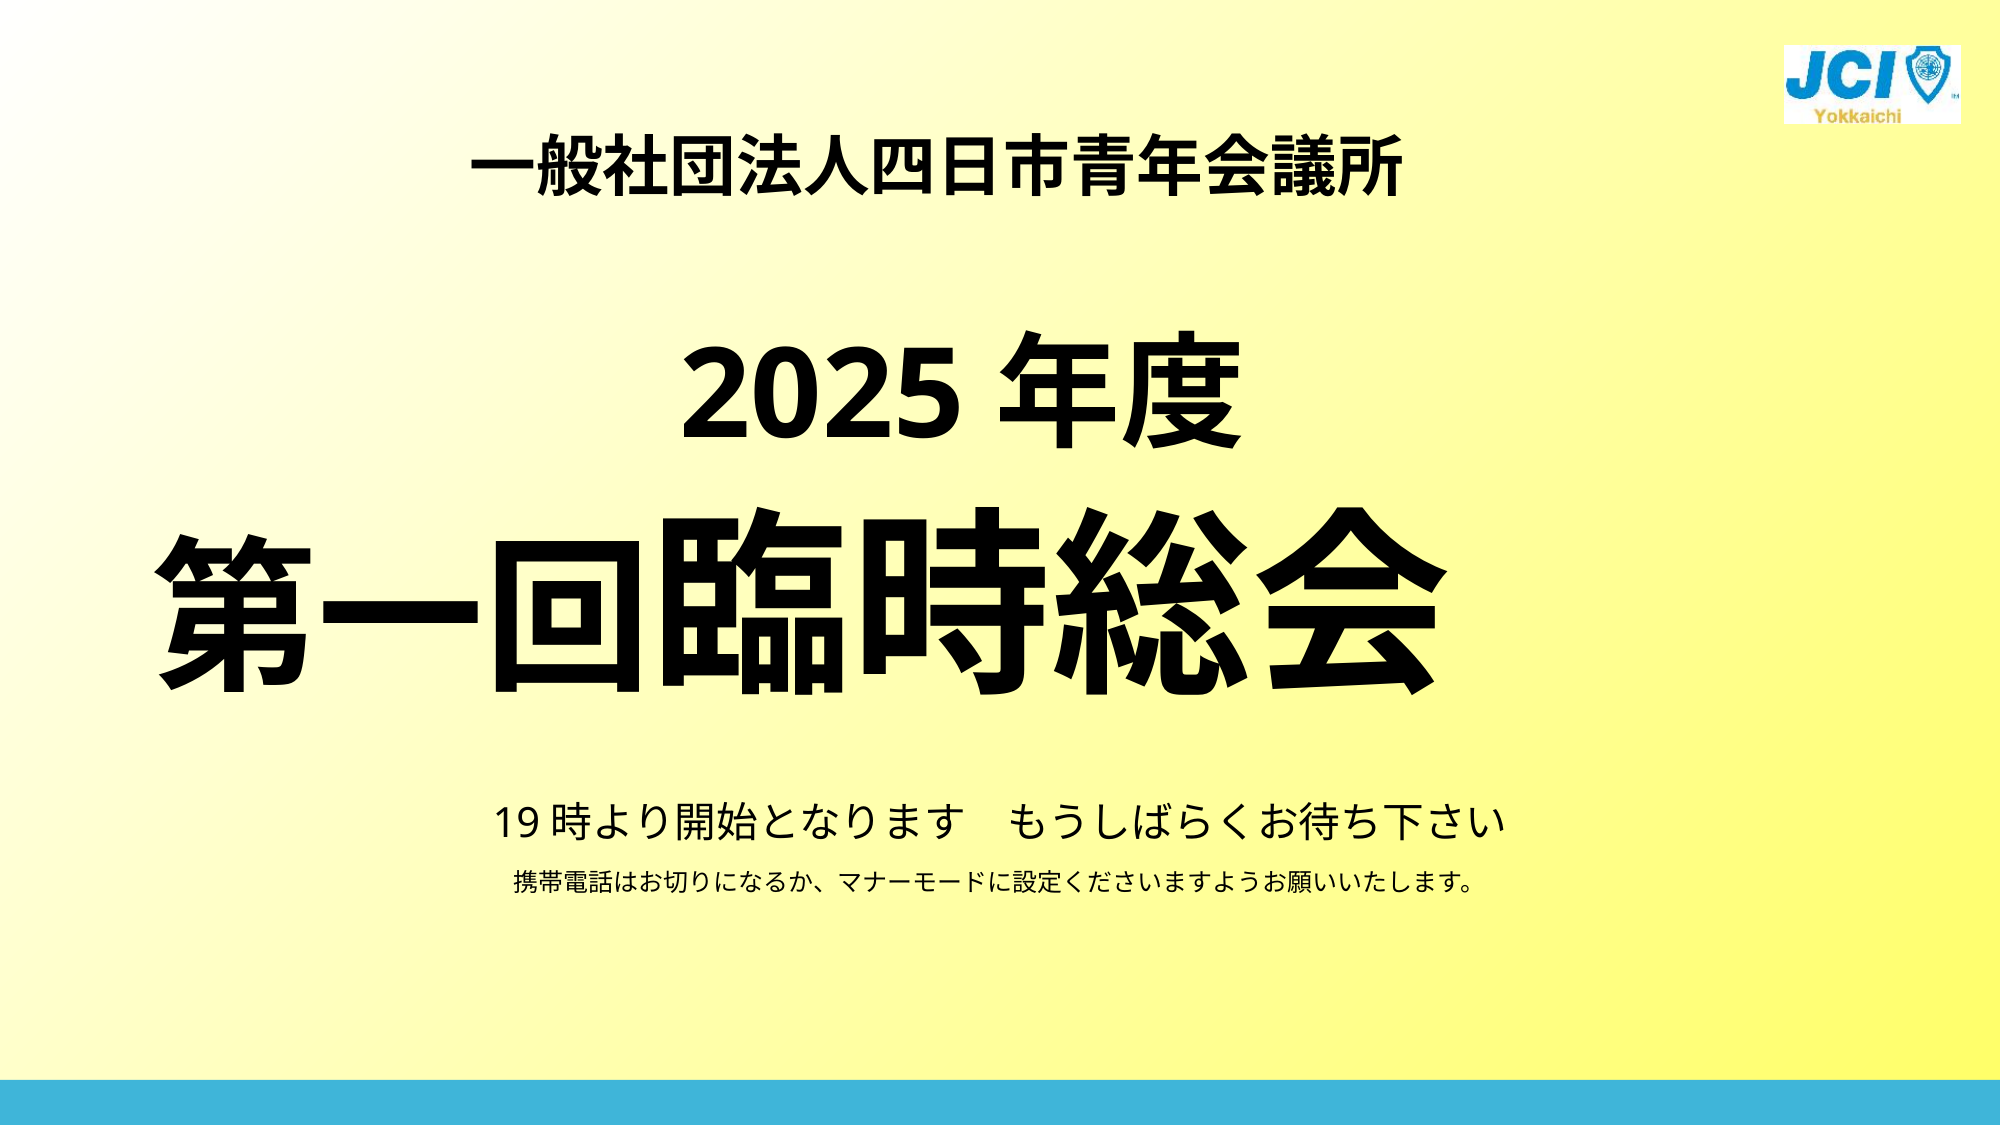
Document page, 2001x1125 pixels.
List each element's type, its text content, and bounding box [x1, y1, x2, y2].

text_box 一般社団法人四日市青年会議所 [454, 116, 1546, 212]
text_box 19時より開始となります もうしばらくお待ち下さい 携帯電話はお切りになるか、マナーモードに設定くださいますようお願いいたします。 [0, 763, 2000, 1021]
text_box 第一回臨時総会 [136, 476, 1864, 719]
text_box 2025年度 [664, 266, 1336, 509]
picture [1784, 45, 1961, 124]
